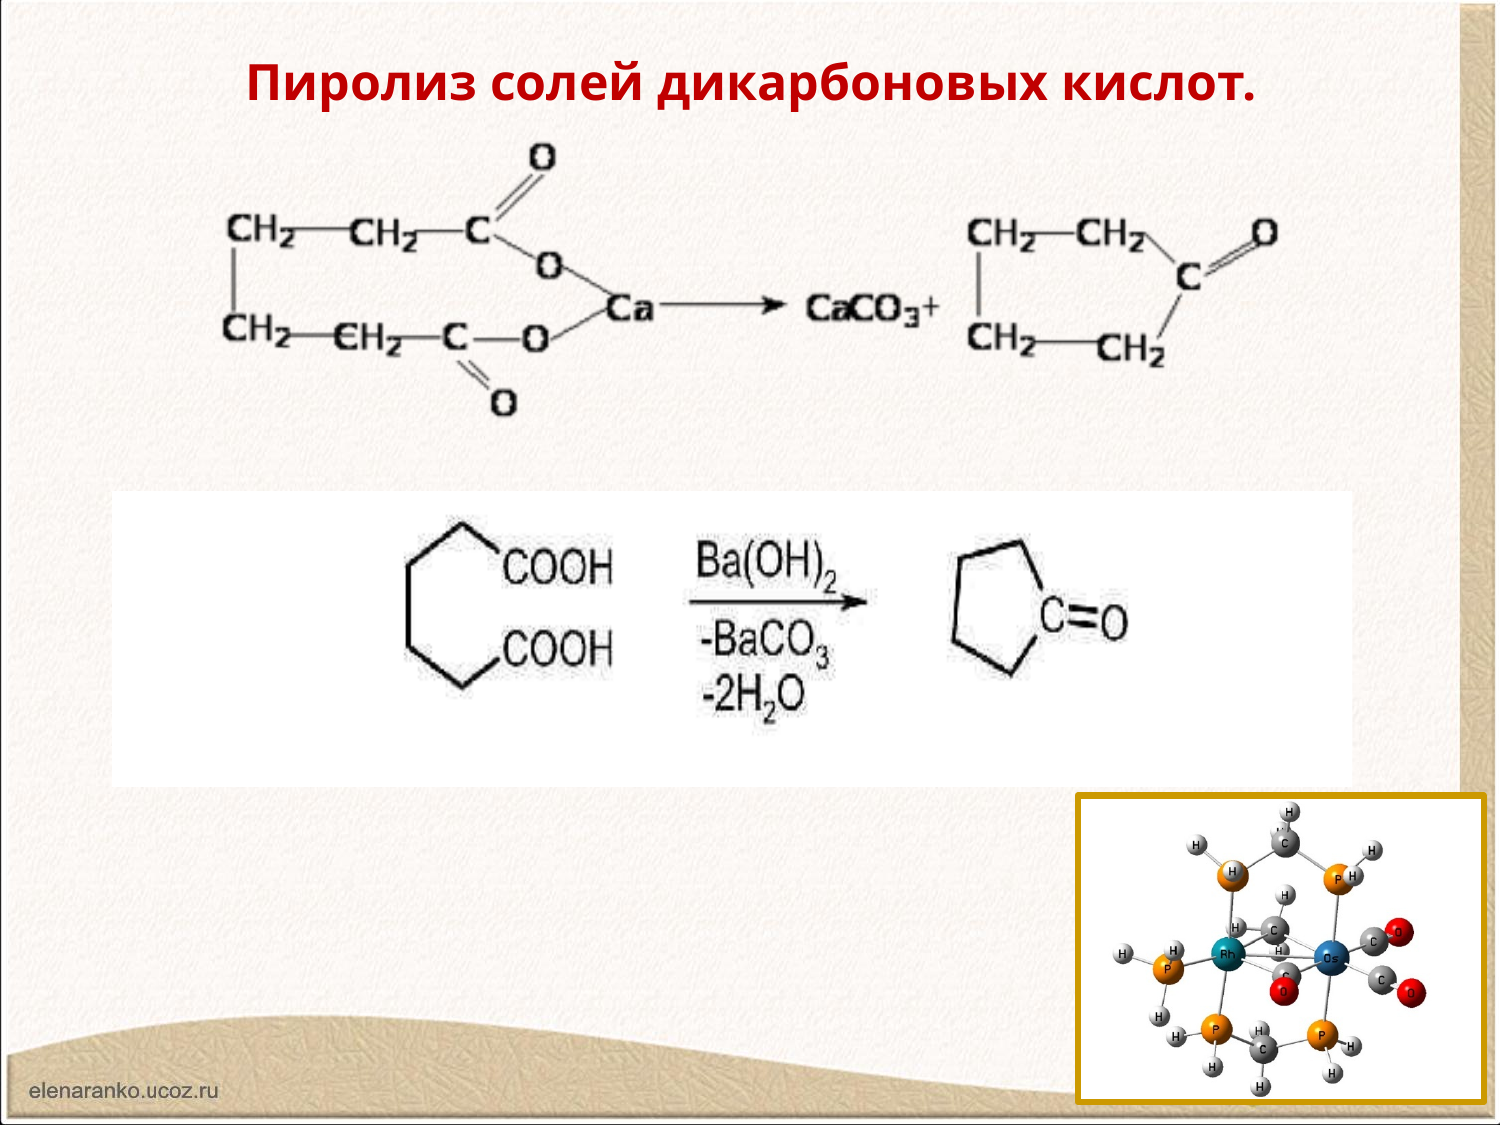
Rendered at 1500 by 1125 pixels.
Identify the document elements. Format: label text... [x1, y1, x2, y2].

list Пиролиз солей дикарбоновых кислот. [53, 42, 1463, 994]
picture [0, 0, 1500, 1125]
